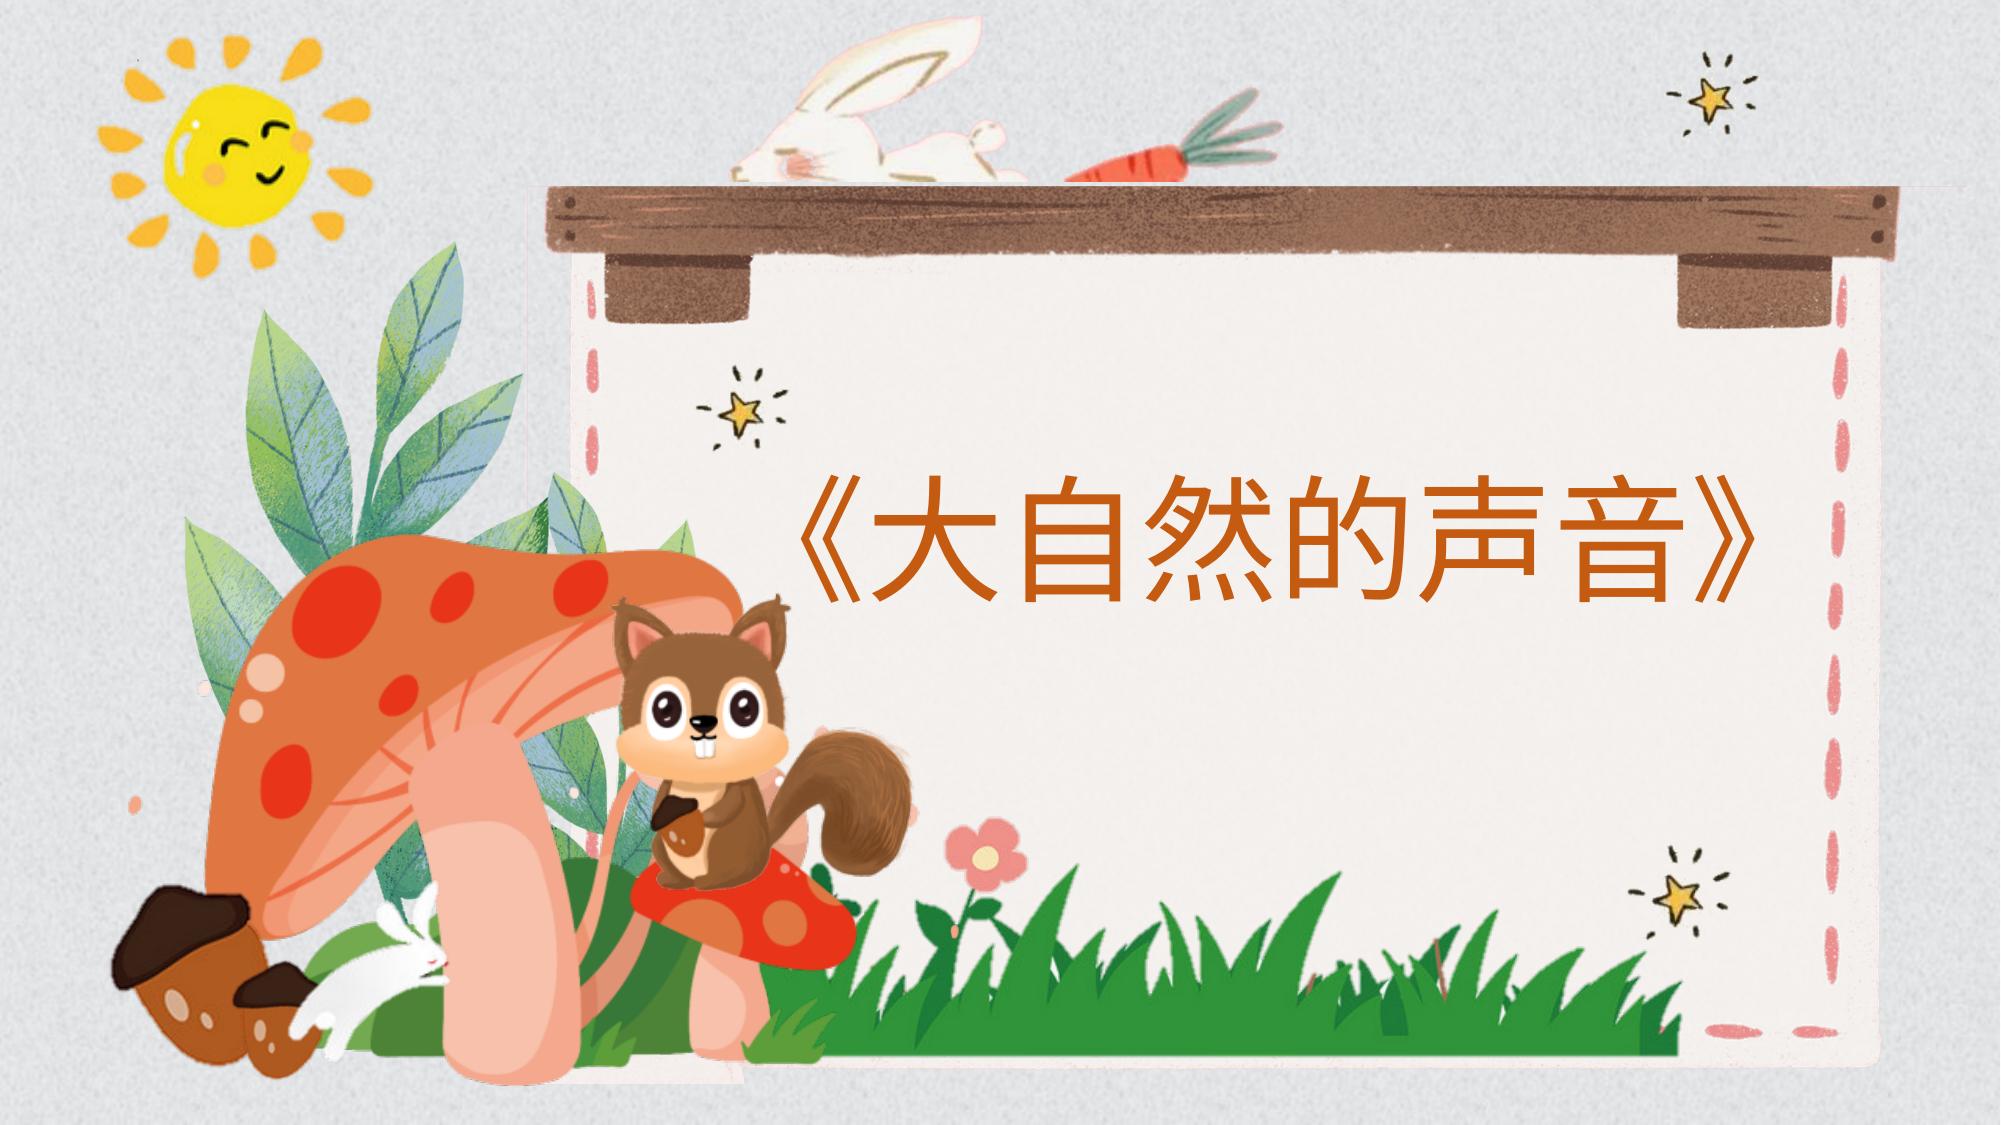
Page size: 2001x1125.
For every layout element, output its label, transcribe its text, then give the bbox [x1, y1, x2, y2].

text_box [526, 185, 1967, 1085]
picture [0, 0, 1757, 1125]
text_box 《大自然的声音》 [878, 446, 1857, 627]
picture [713, 3, 1299, 182]
picture [1652, 35, 1782, 156]
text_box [461, 559, 1033, 963]
